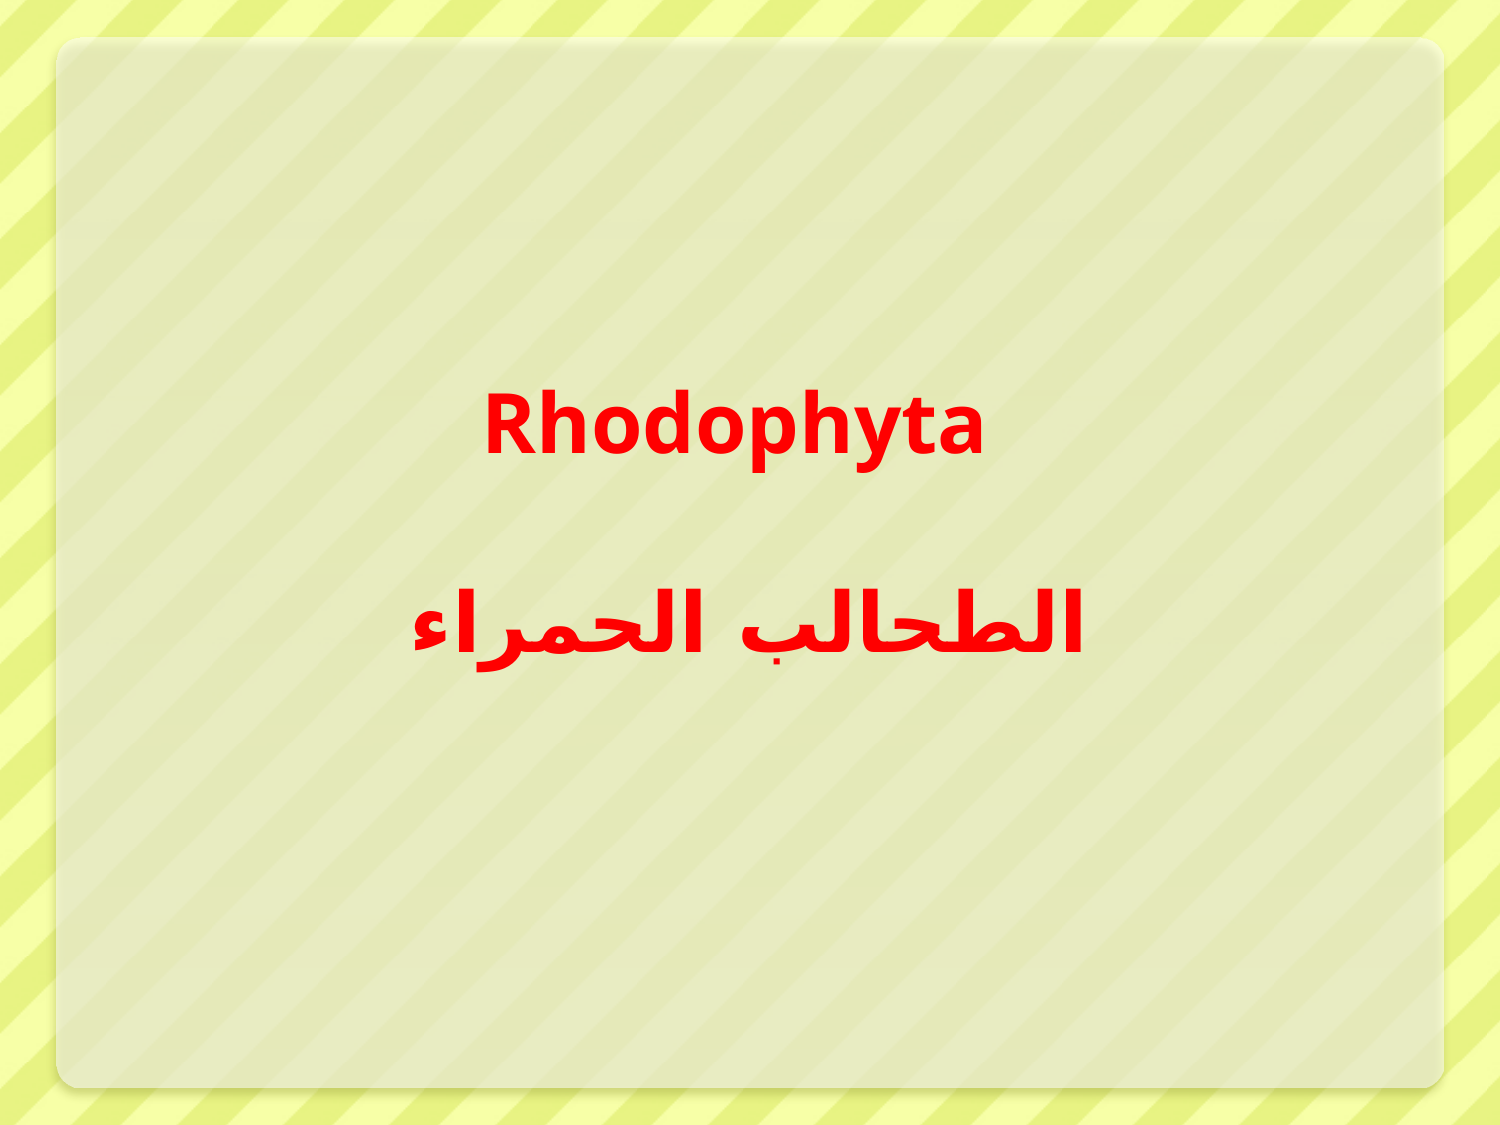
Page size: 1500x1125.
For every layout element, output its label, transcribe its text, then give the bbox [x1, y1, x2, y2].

list Rhodophyta الطحالب الحمراء [75, 262, 1425, 1005]
